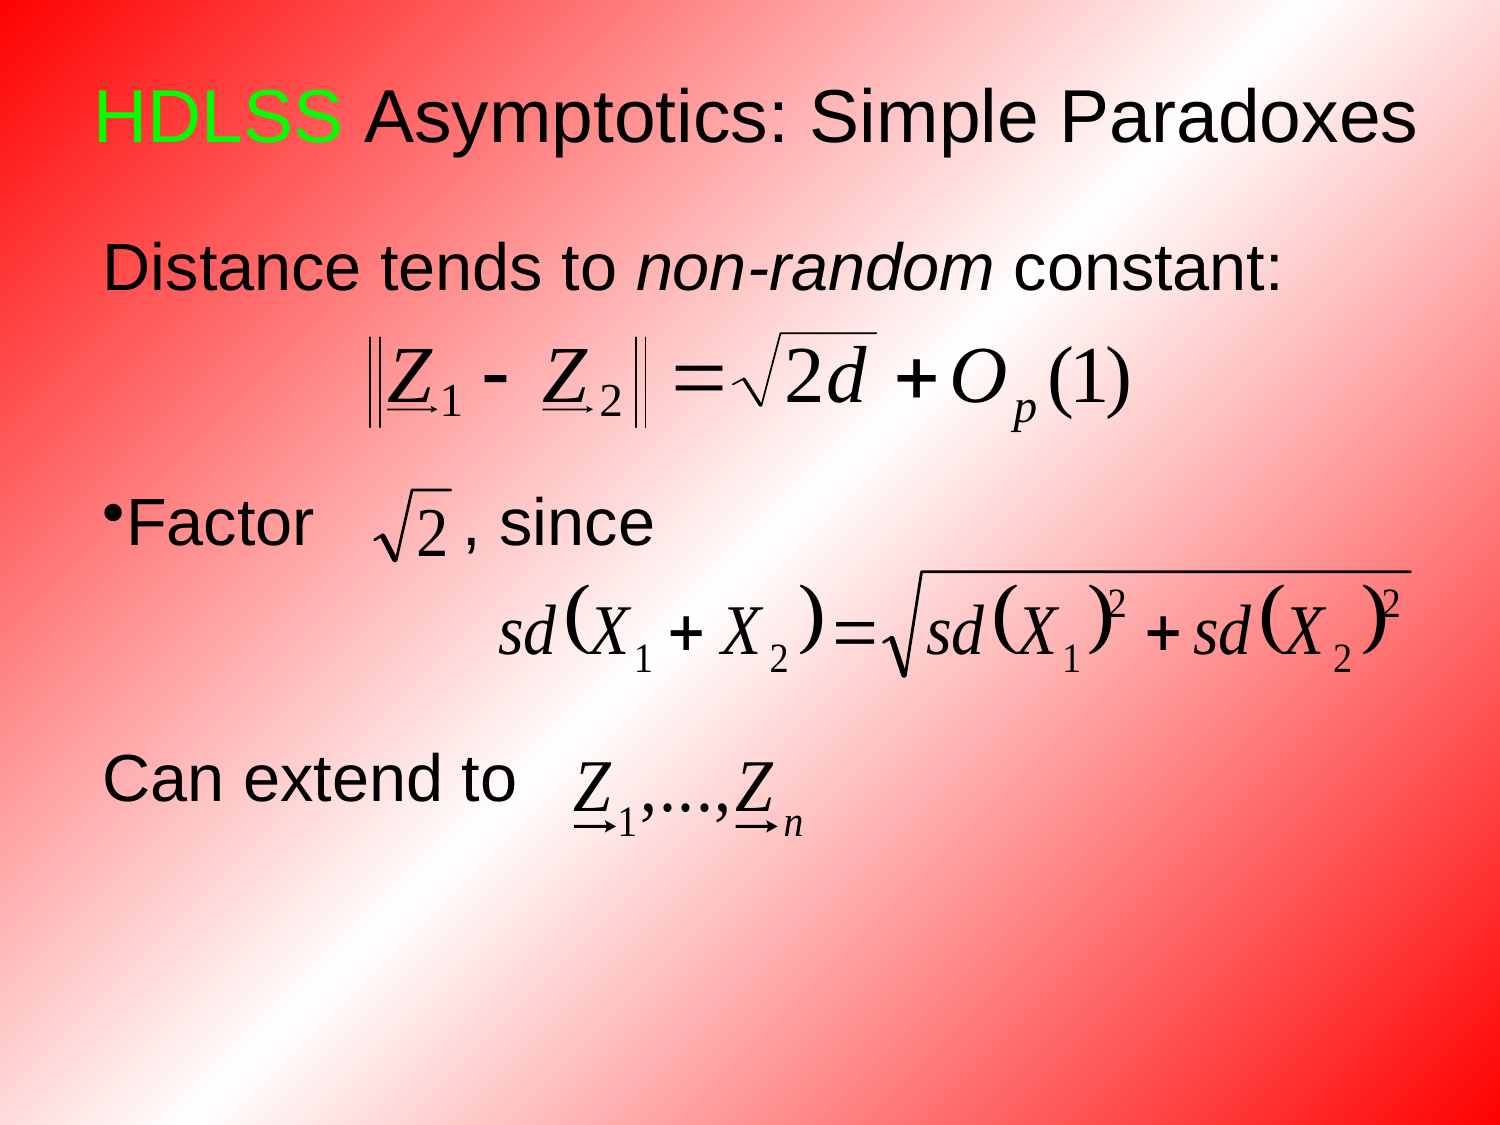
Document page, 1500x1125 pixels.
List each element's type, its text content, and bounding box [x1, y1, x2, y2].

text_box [562, 737, 818, 856]
title HDLSS Asymptotics: Simple Paradoxes [62, 37, 1450, 188]
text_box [362, 474, 466, 575]
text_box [362, 324, 1138, 440]
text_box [487, 552, 1426, 691]
list Distance tends to non-random constant: Factor , since Can extend to [87, 224, 1409, 1063]
